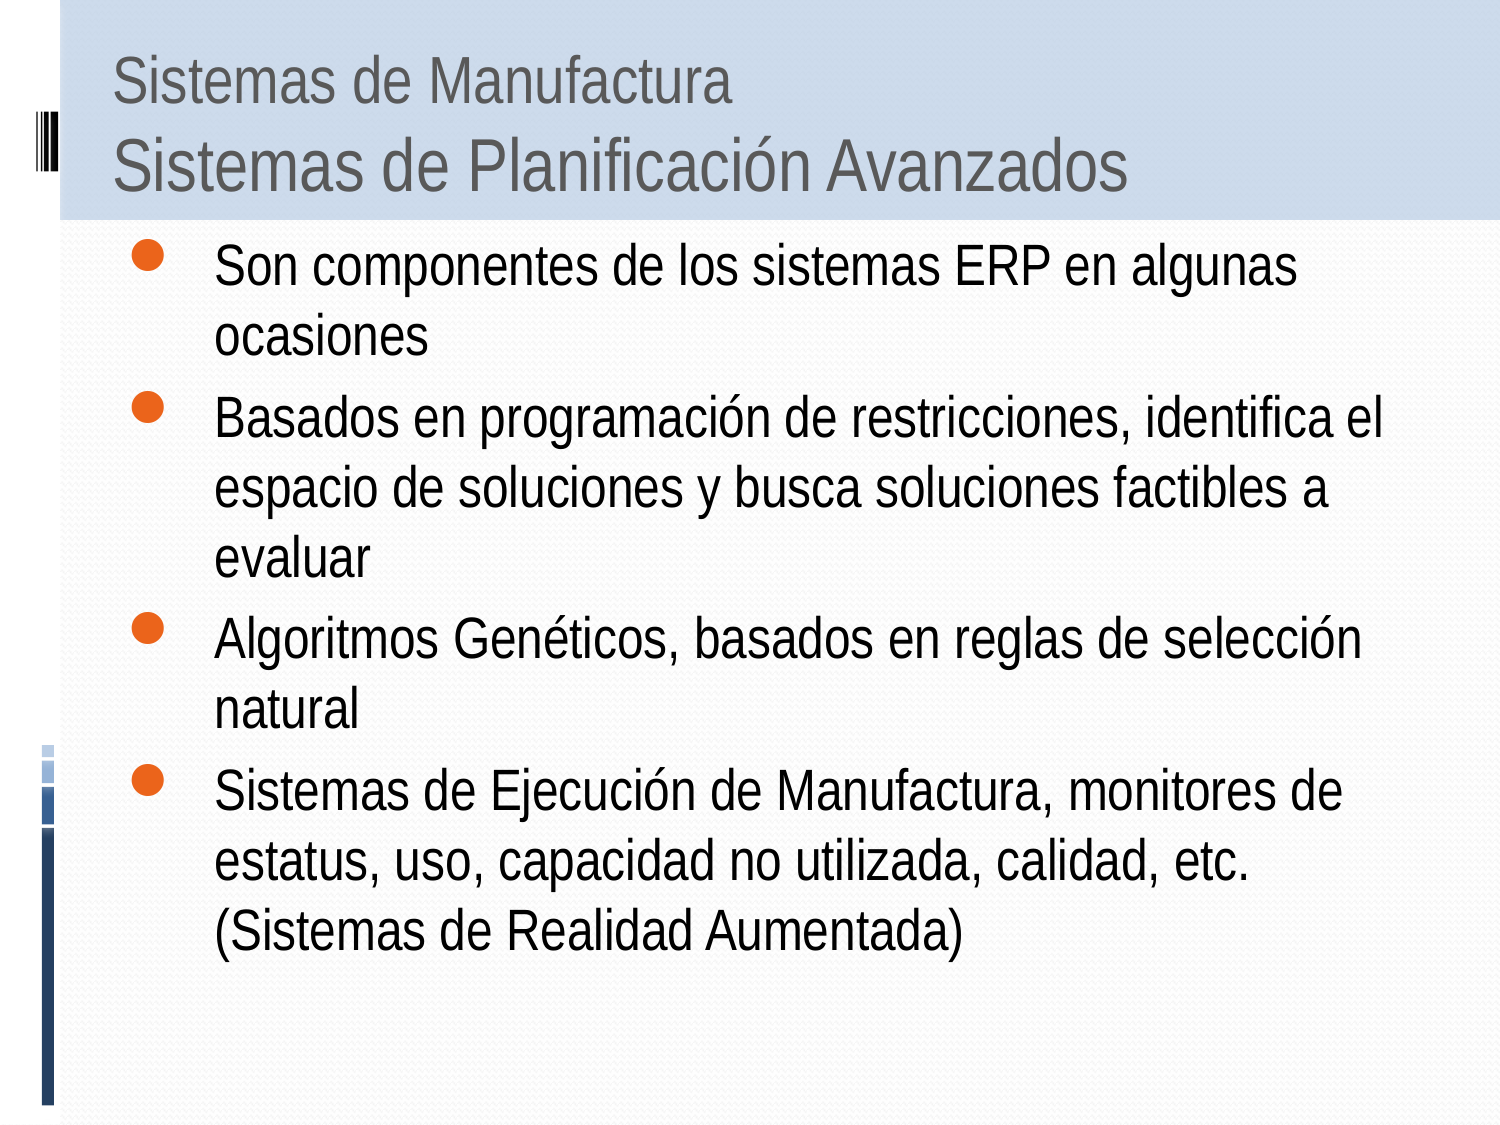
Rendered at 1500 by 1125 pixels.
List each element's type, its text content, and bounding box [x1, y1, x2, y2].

list Son componentes de los sistemas ERP en algunas ocasiones Basados en programación de restricciones, identifica el espacio de soluciones y busca soluciones factibles a evaluar Algoritmos Genéticos, basados en reglas de selección natural Sistemas de Ejecución de Manufactura, monitores de estatus, uso, capacidad no utilizada, calidad, etc. (Sistemas de Realidad Aumentada) [111, 219, 1436, 1038]
title Sistemas de Manufactura Sistemas de Planificación Avanzados [111, 18, 1436, 207]
